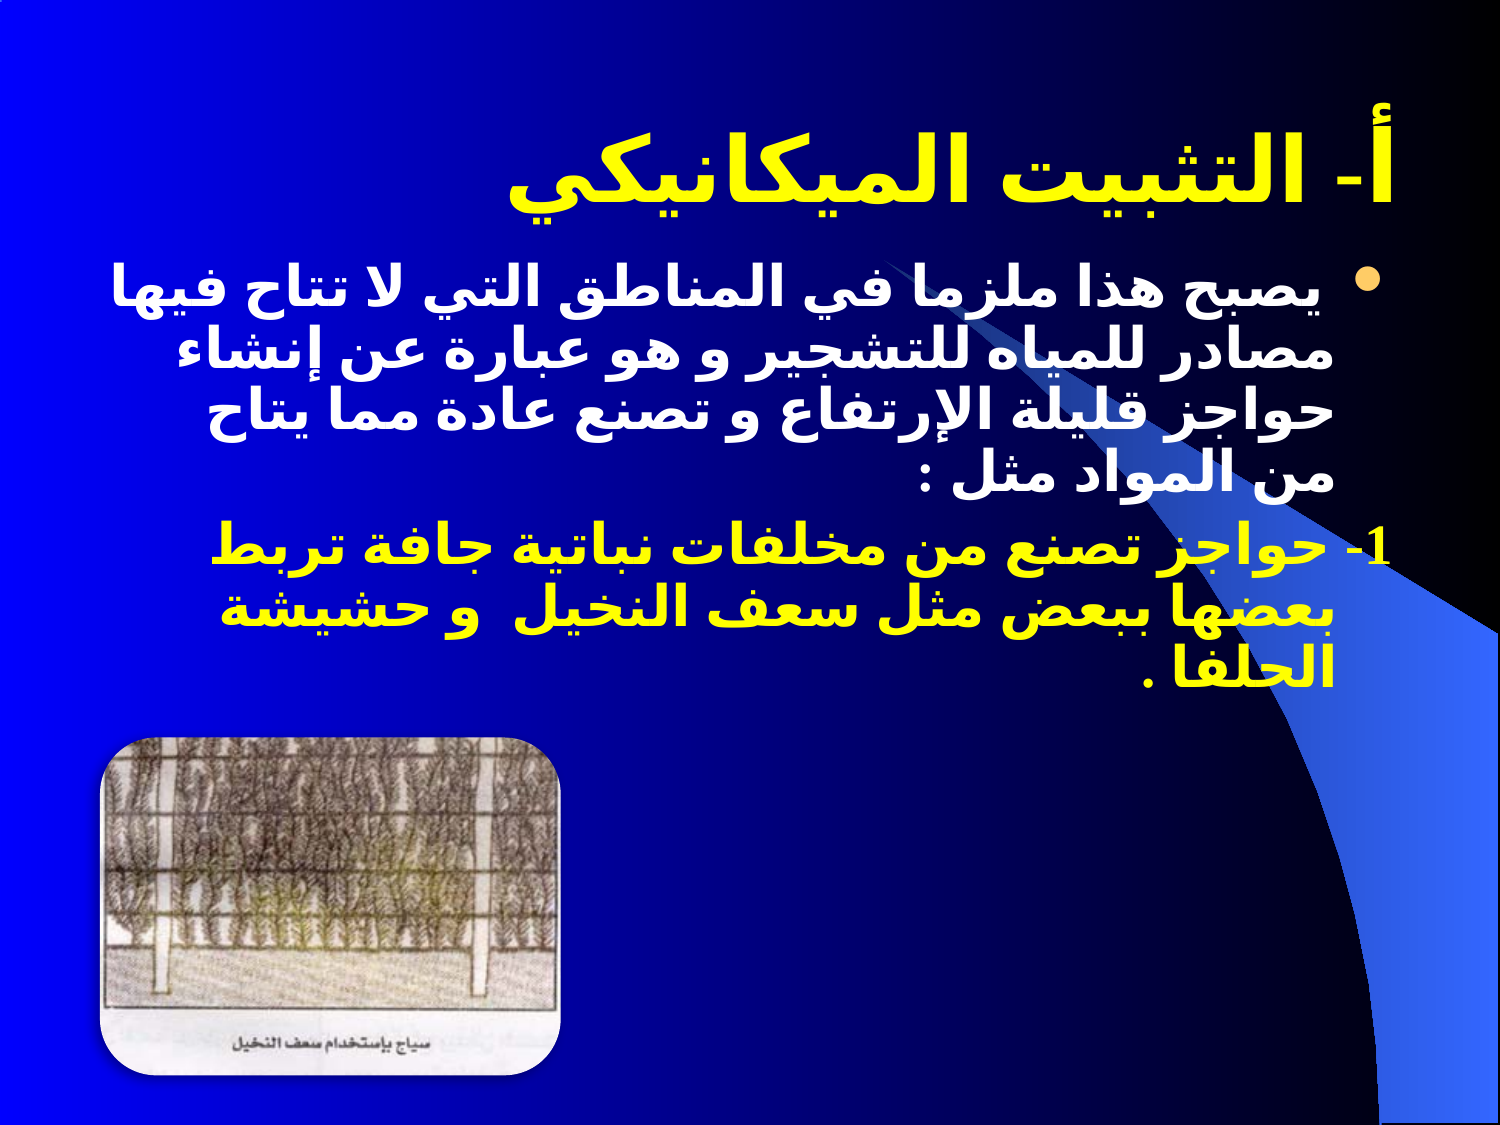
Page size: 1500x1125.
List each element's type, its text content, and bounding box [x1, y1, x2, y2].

picture [99, 737, 561, 1076]
list يصبح هذا ملزما في المناطق التي لا تتاح فيها مصادر للمياه للتشجير و هو عبارة عن إنشاء حواجز قليلة الإرتفاع و تصنع عادة مما يتاح من المواد مثل : 1- حواجز تصنع من مخلفات نباتية جافة تربط بعضها ببعض مثل سعف النخيل و حشيشة الحلفا . [74, 249, 1424, 711]
title أ- التثبيت الميكانيكي [87, 74, 1438, 251]
